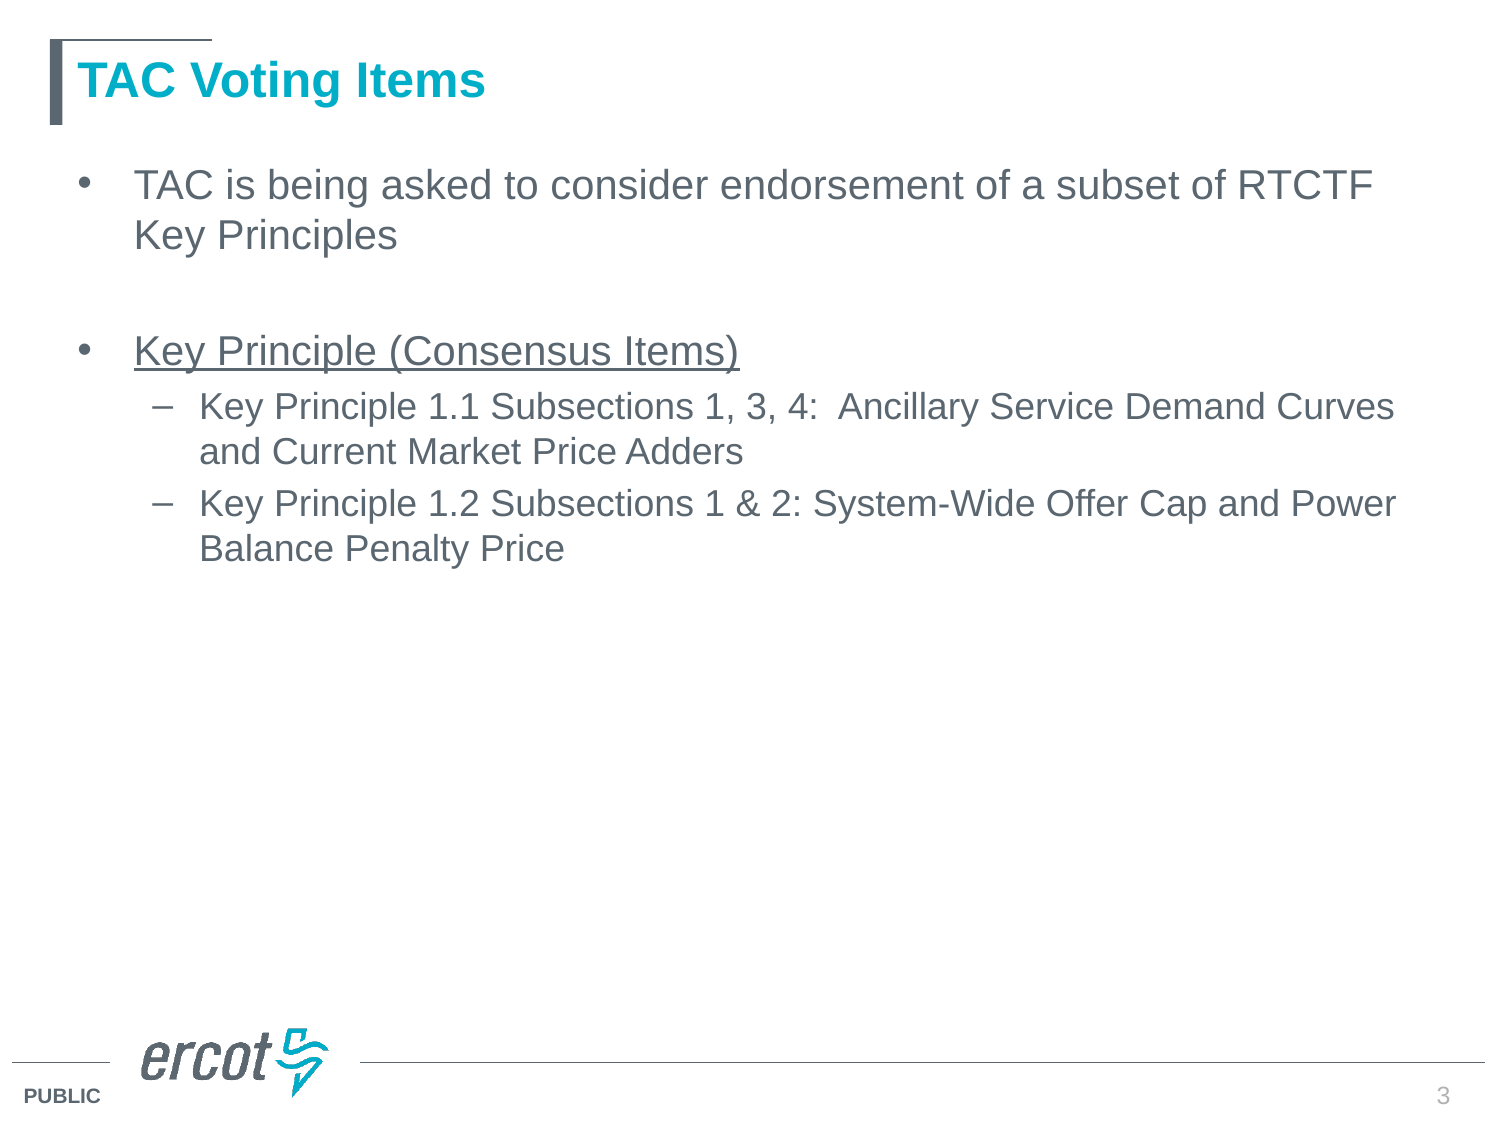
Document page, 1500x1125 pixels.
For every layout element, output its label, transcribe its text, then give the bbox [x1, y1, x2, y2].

list TAC is being asked to consider endorsement of a subset of RTCTF Key Principles Key Principle (Consensus Items) Key Principle 1.1 Subsections 1, 3, 4: Ancillary Service Demand Curves and Current Market Price Adders Key Principle 1.2 Subsections 1 & 2: System-Wide Offer Cap and Power Balance Penalty Price [62, 149, 1450, 1038]
picture [137, 1038, 332, 1100]
slide_number 3 [1400, 1076, 1488, 1113]
title TAC Voting Items [62, 39, 1450, 125]
